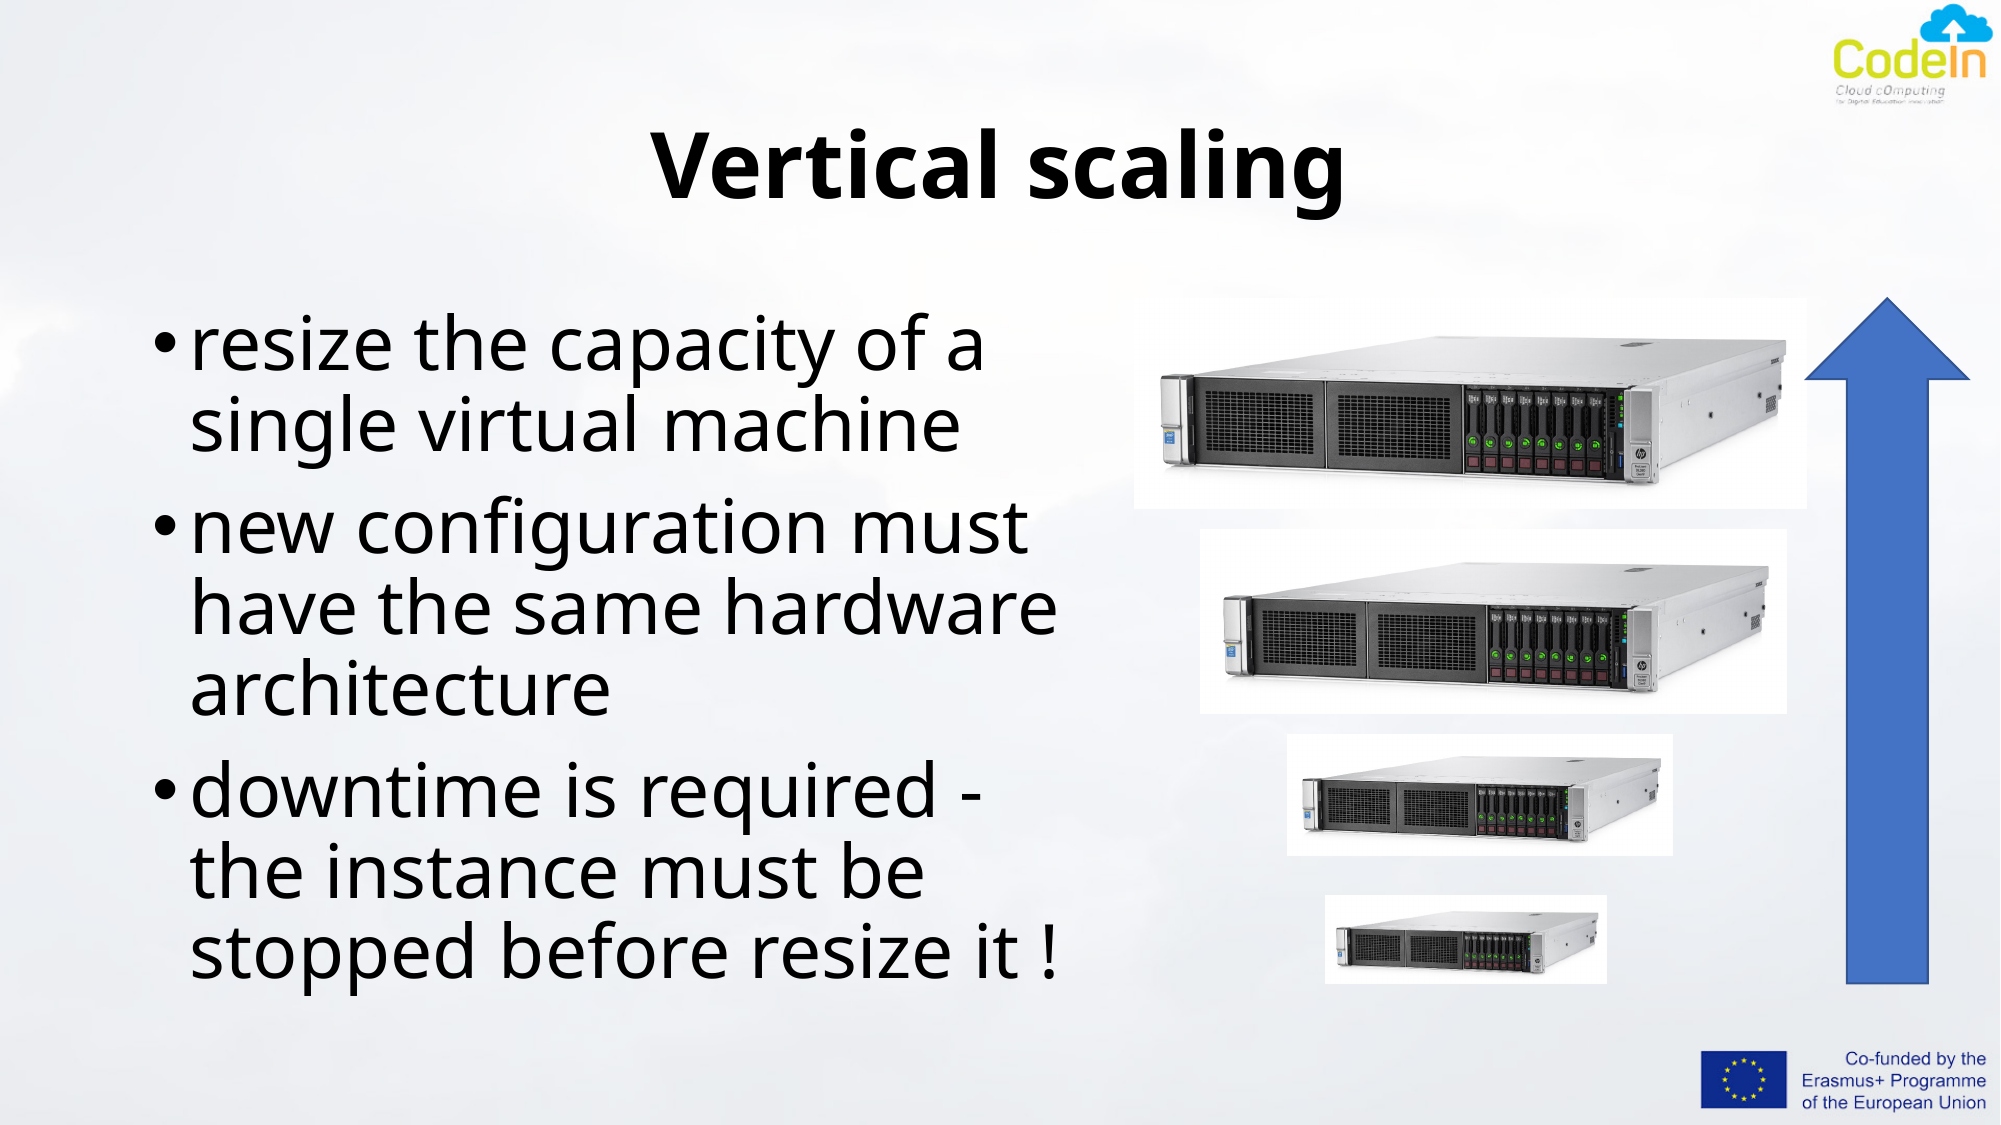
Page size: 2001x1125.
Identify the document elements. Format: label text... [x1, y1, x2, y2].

title Vertical scaling [137, 59, 1863, 278]
picture [0, 0, 2001, 1125]
text_box [1807, 296, 1971, 985]
list resize the capacity of a single virtual machine new configuration must have the same hardware architecture downtime is required - the instance must be stopped before resize it ! [137, 298, 1085, 1073]
